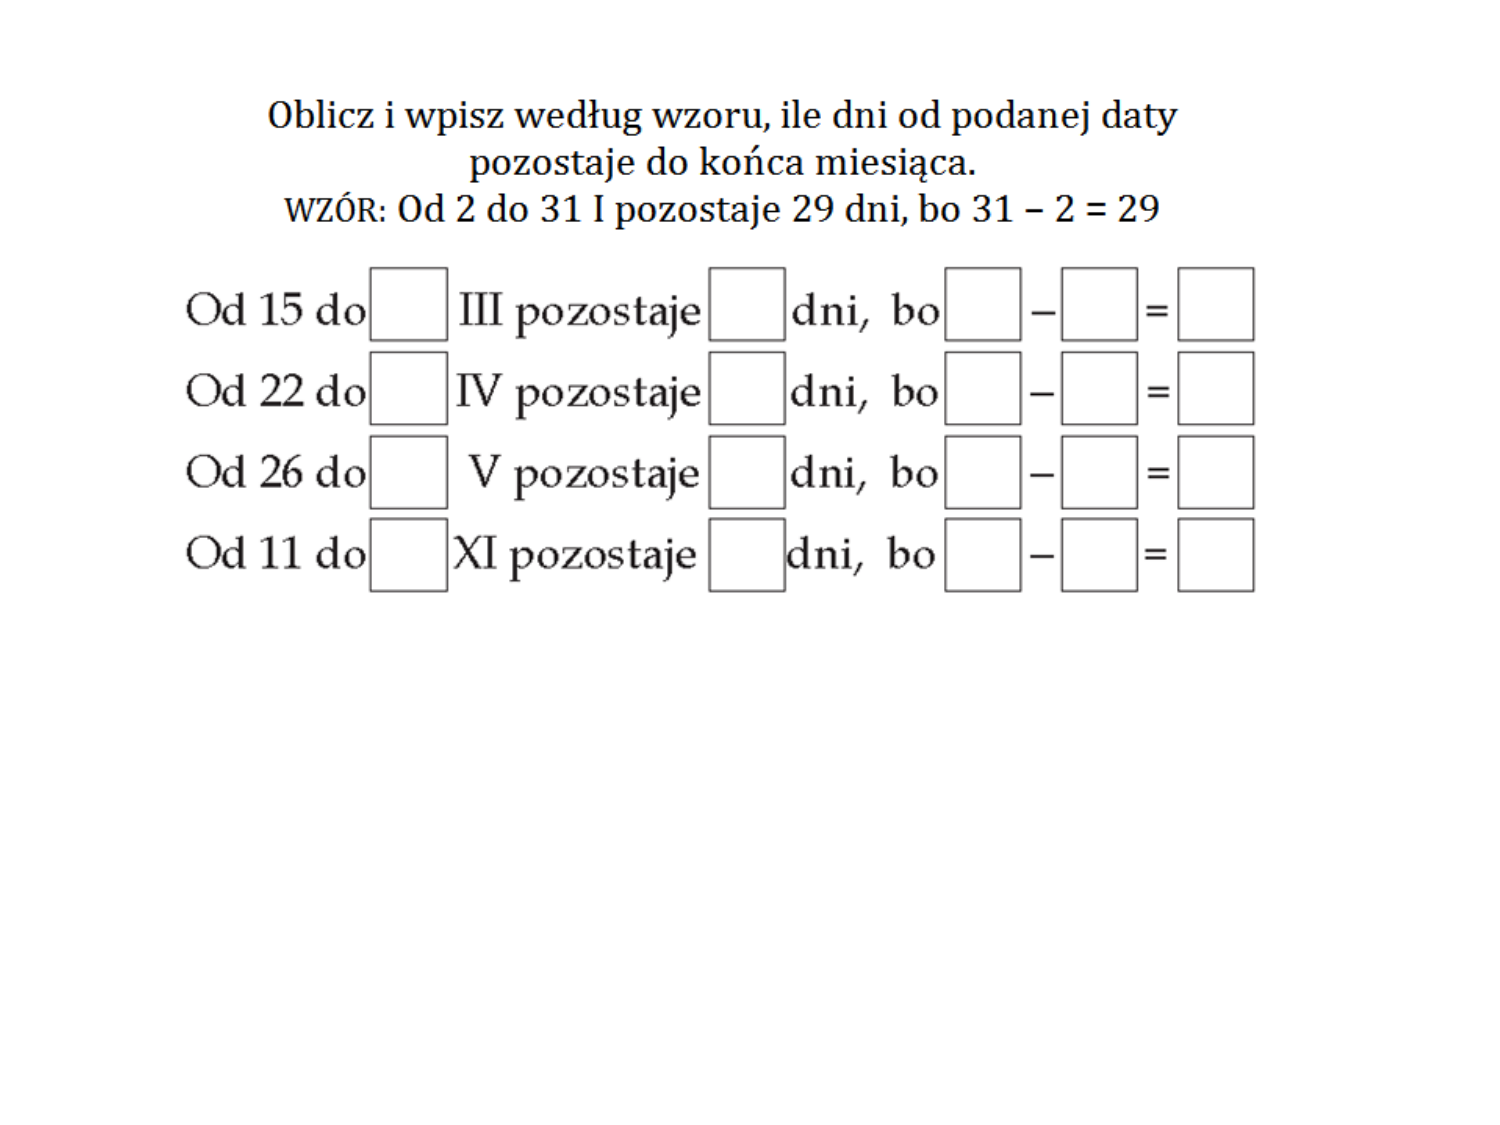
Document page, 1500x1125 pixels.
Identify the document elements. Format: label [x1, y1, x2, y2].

picture [167, 77, 1306, 624]
